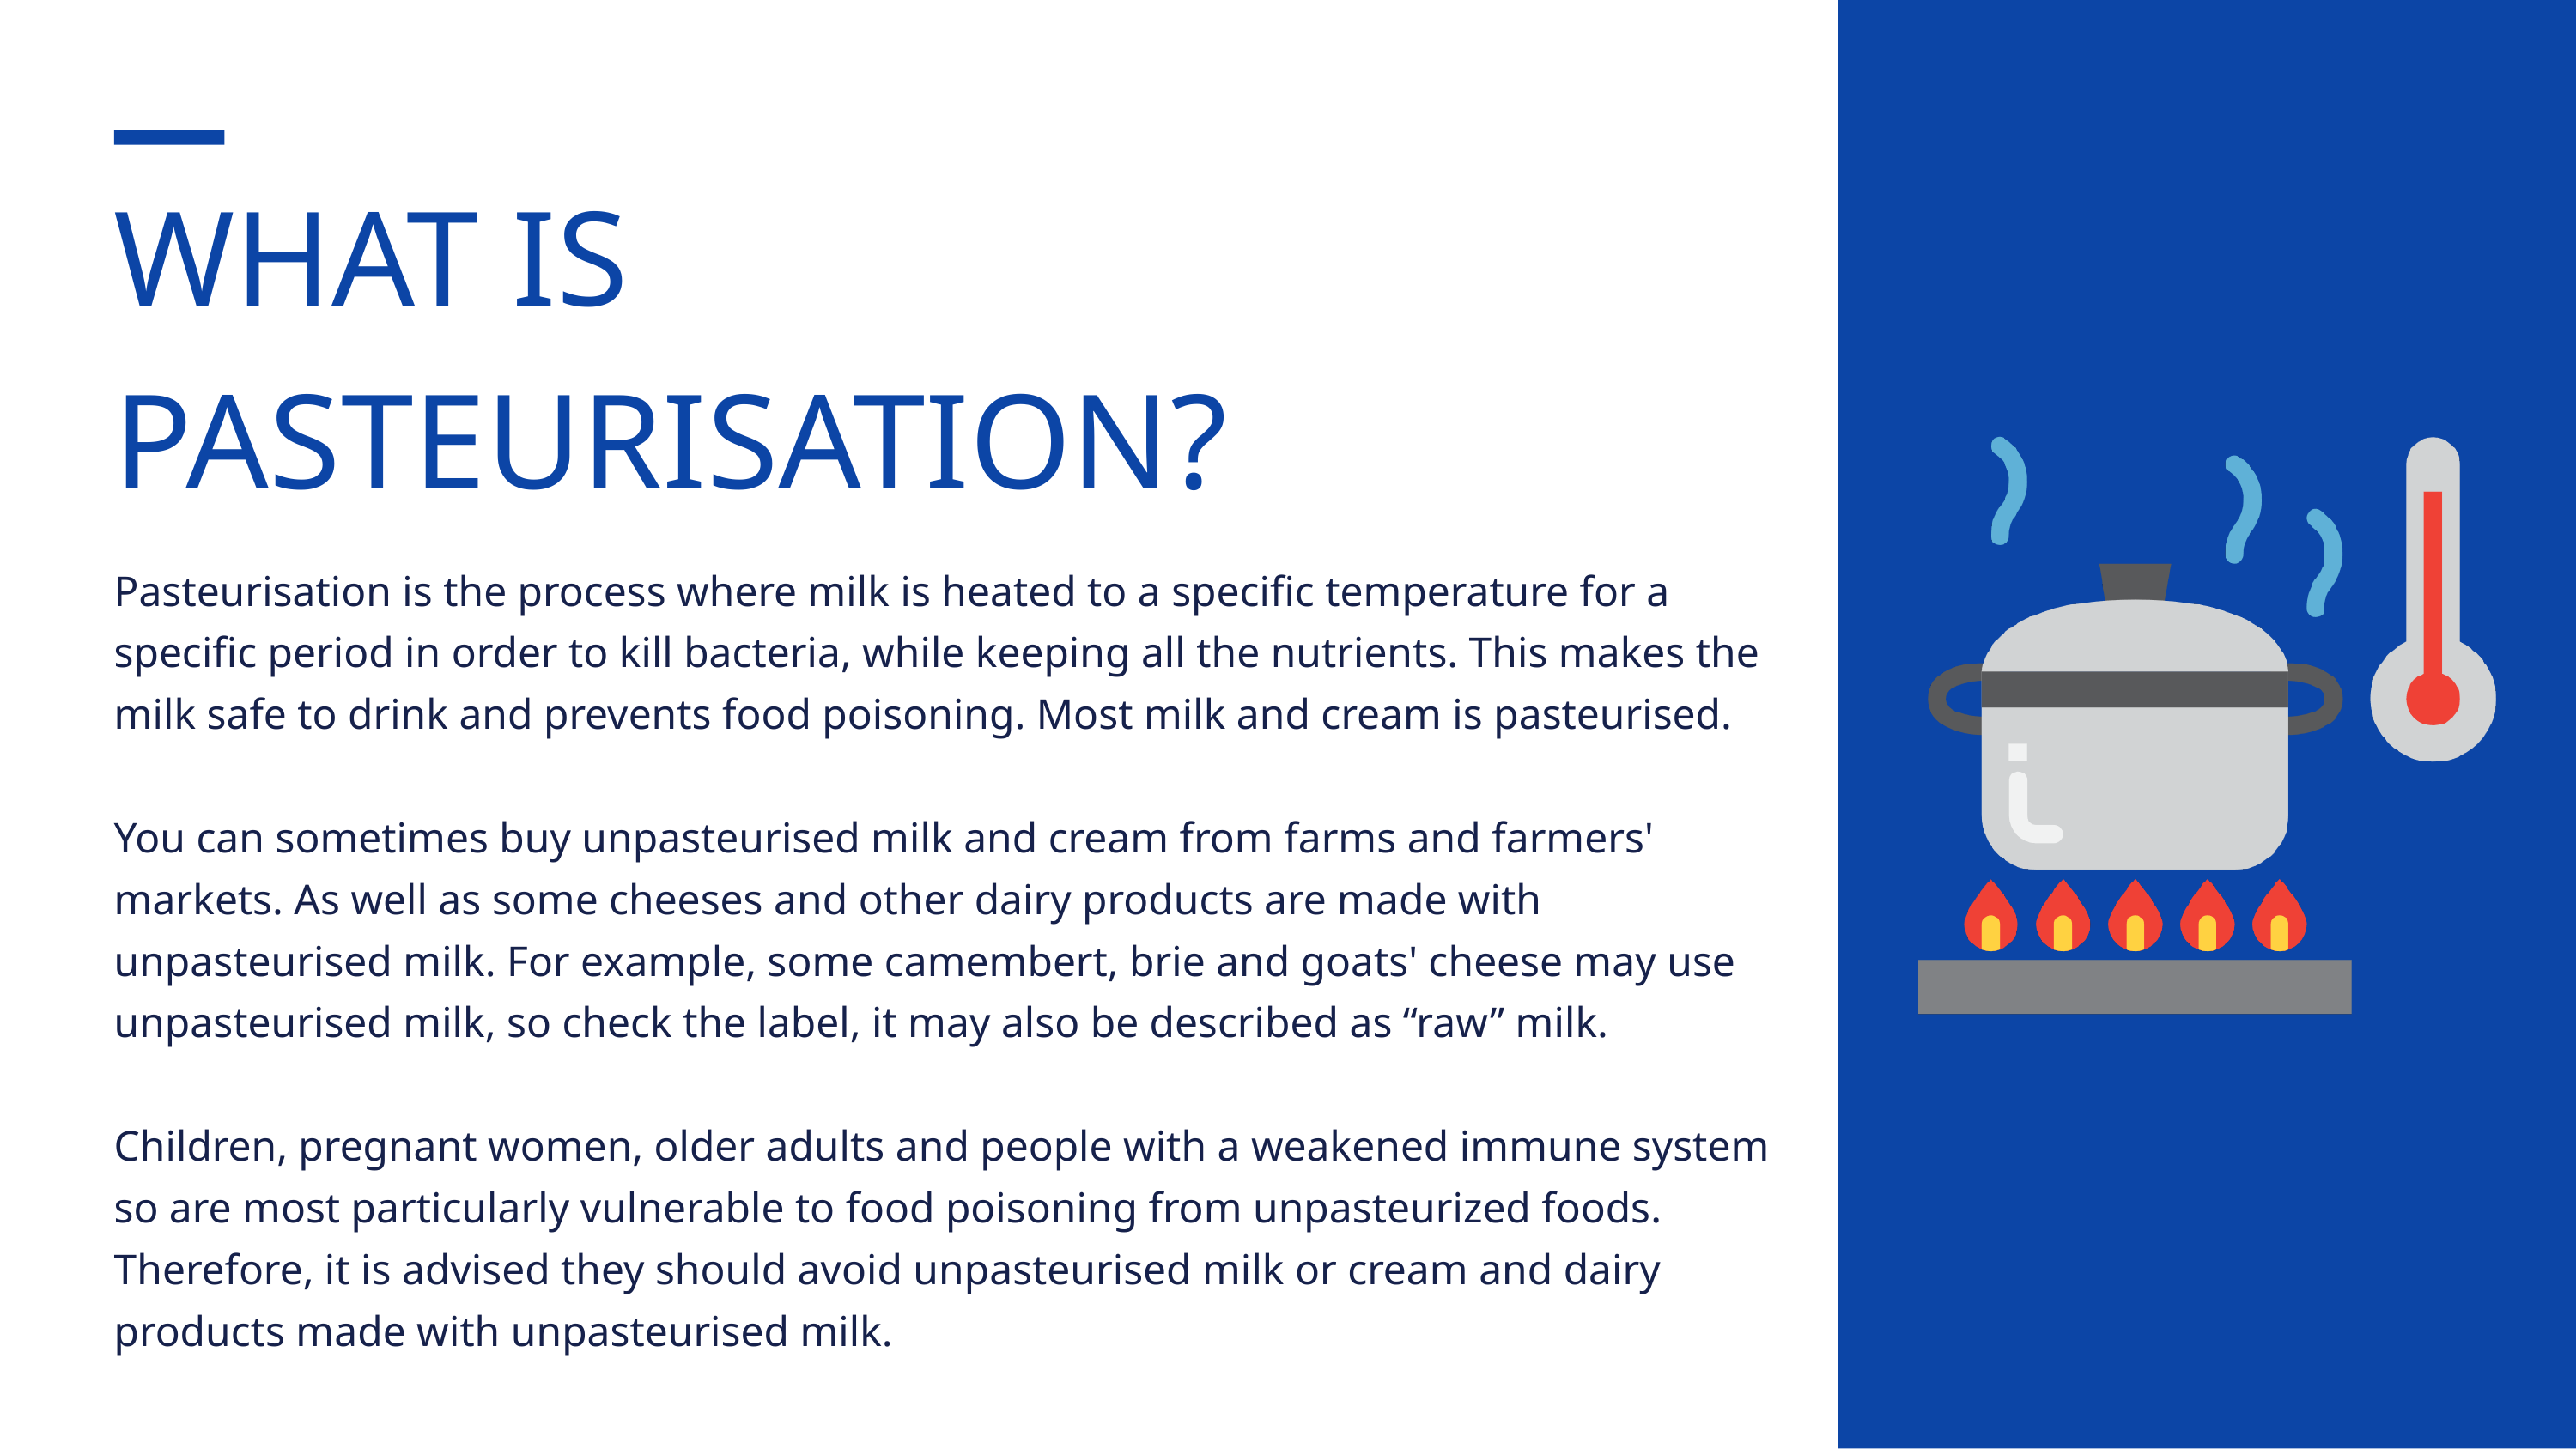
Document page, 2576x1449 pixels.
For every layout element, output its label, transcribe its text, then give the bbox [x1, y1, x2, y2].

text_box [113, 130, 225, 145]
text_box Pasteurisation is the process where milk is heated to a specific temperature for a specific period in order to kill bacteria, while keeping all the nutrients. This makes the milk safe to drink and prevents food poisoning. Most milk and cream is pasteurised. You can sometimes buy unpasteurised milk and cream from farms and farmers' markets. As well as some cheeses and other dairy products are made with unpasteurised milk. For example, some camembert, brie and goats' cheese may use unpasteurised milk, so check the label, it may also be described as “raw” milk. Children, pregnant women, older adults and people with a weakened immune system so are most particularly vulnerable to food poisoning from unpasteurized foods. Therefore, it is advised they should avoid unpasteurised milk or cream and dairy products made with unpasteurised milk. [113, 552, 1818, 1355]
picture [1918, 433, 2496, 1015]
text_box WHAT IS PASTEURISATION? [113, 149, 1453, 515]
text_box [1838, 0, 2576, 1449]
